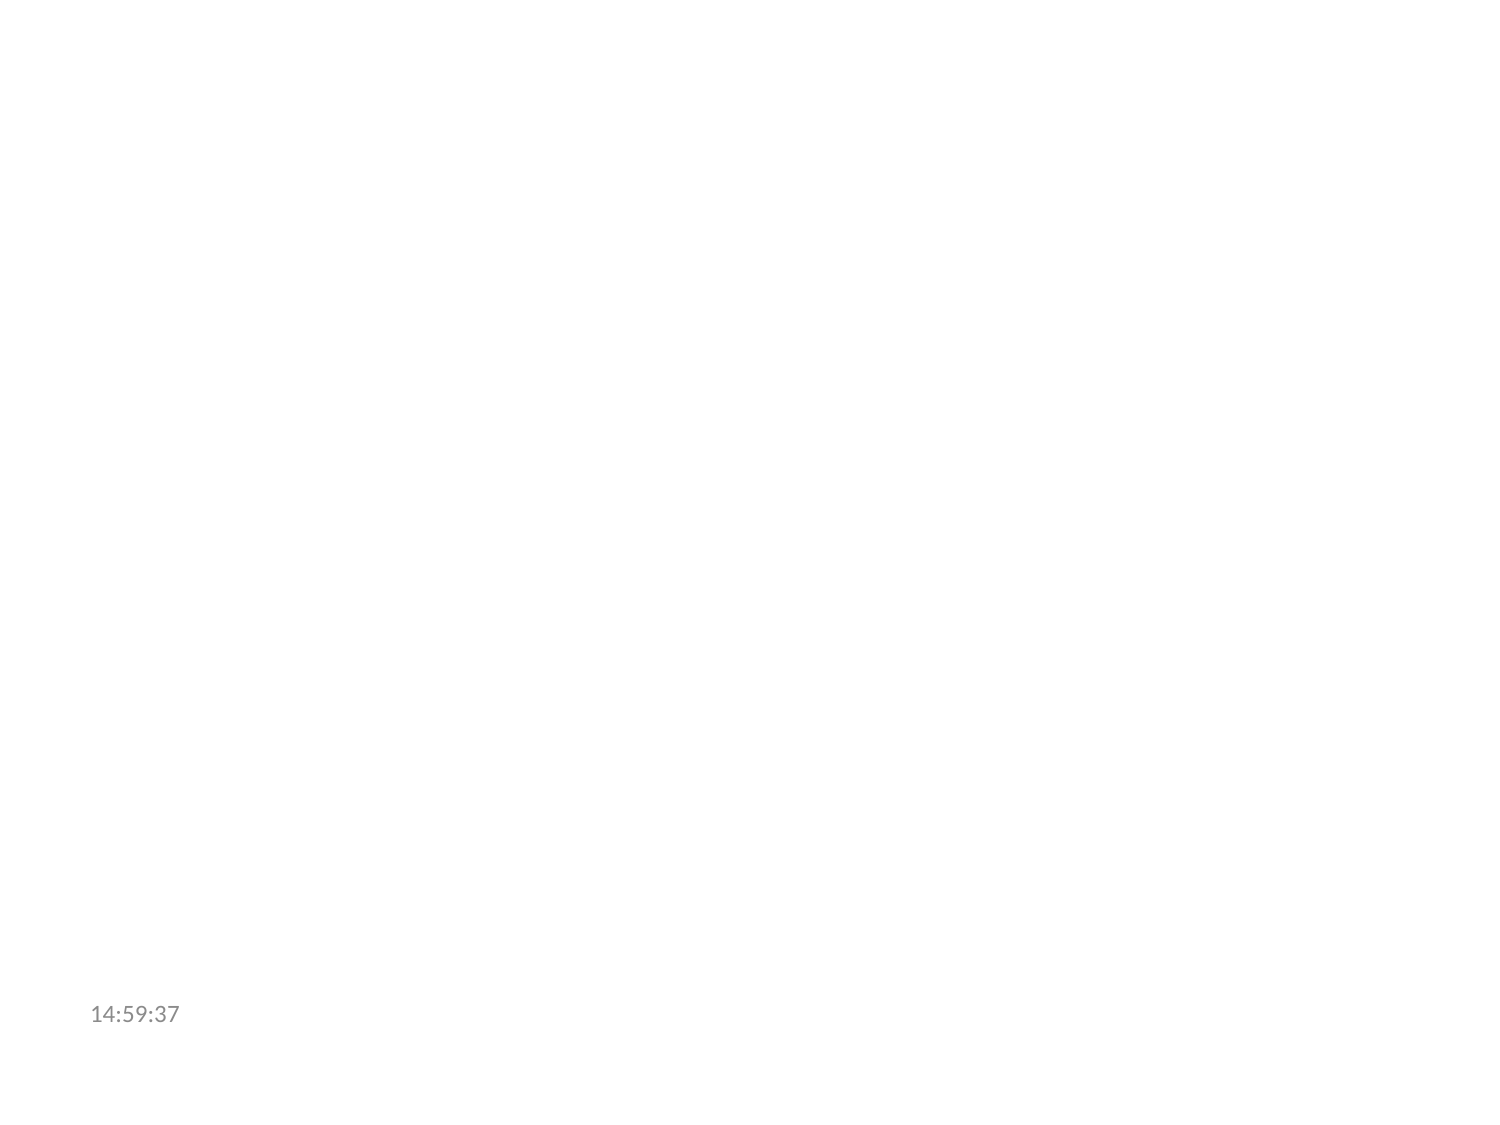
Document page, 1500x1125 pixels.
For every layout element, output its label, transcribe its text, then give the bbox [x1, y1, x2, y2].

text_box 15:35:09 [75, 982, 425, 1043]
